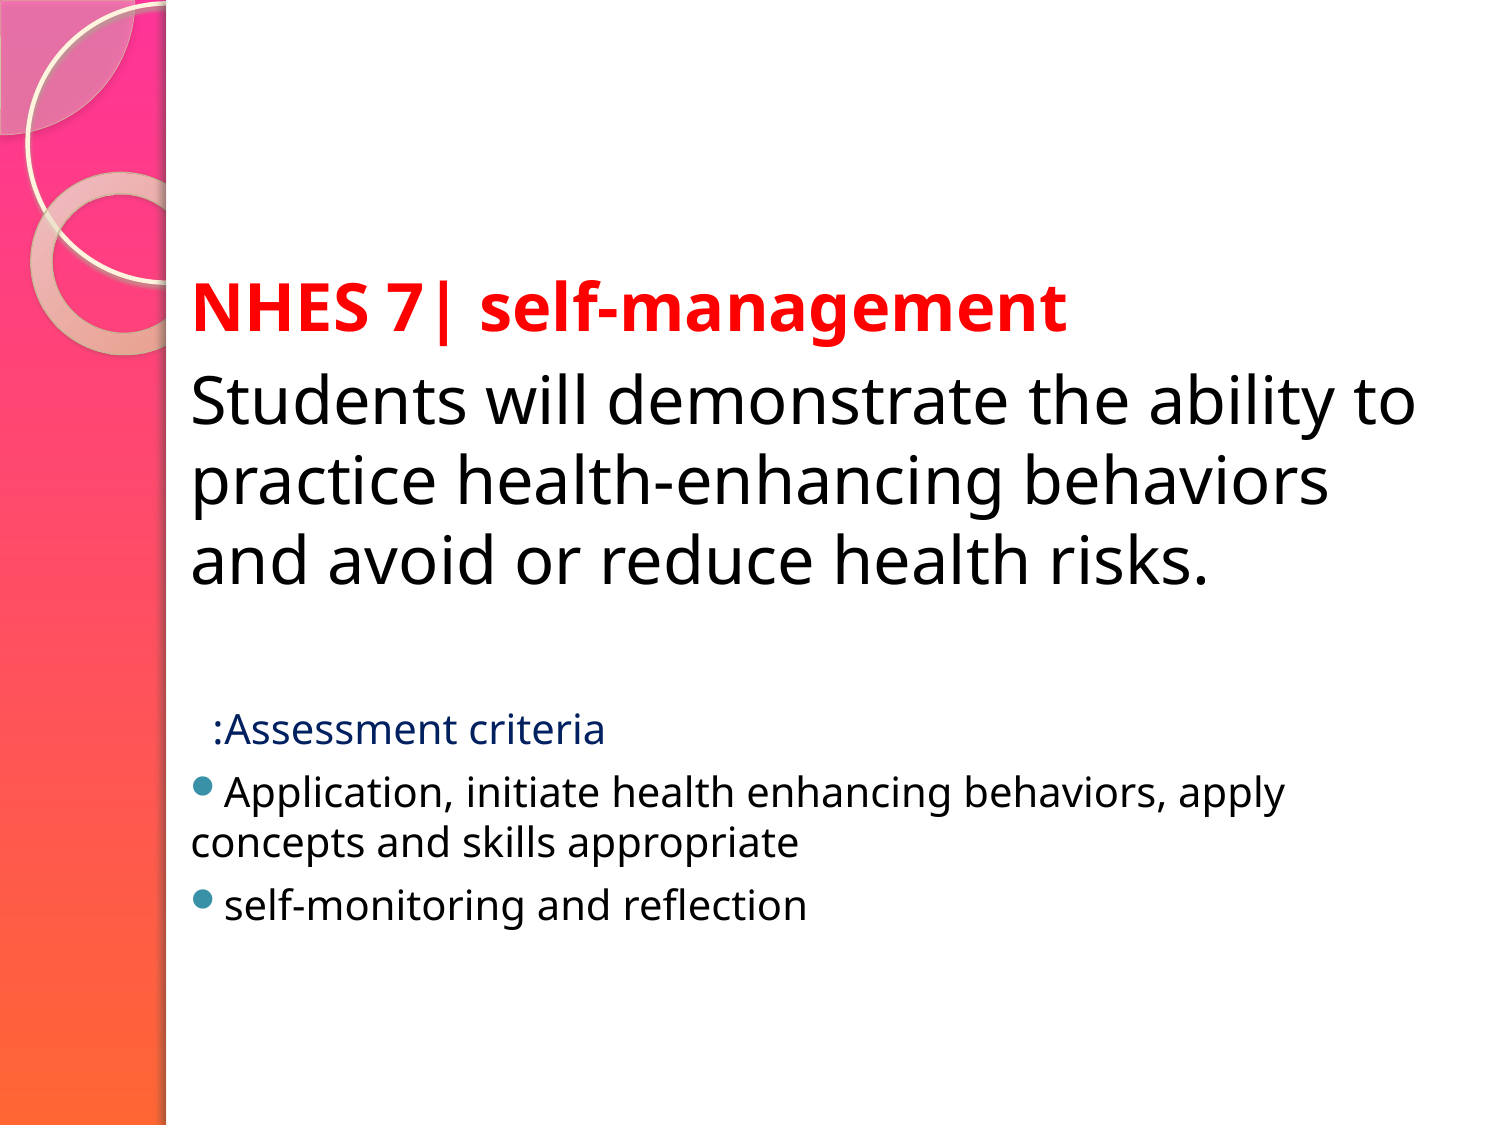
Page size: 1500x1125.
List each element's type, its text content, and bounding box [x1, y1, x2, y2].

list NHES 7| self-management Students will demonstrate the ability to practice health-enhancing behaviors and avoid or reduce health risks. Assessment criteria: Application, initiate health enhancing behaviors, apply concepts and skills appropriate self-monitoring and reflection [175, 257, 1454, 1001]
